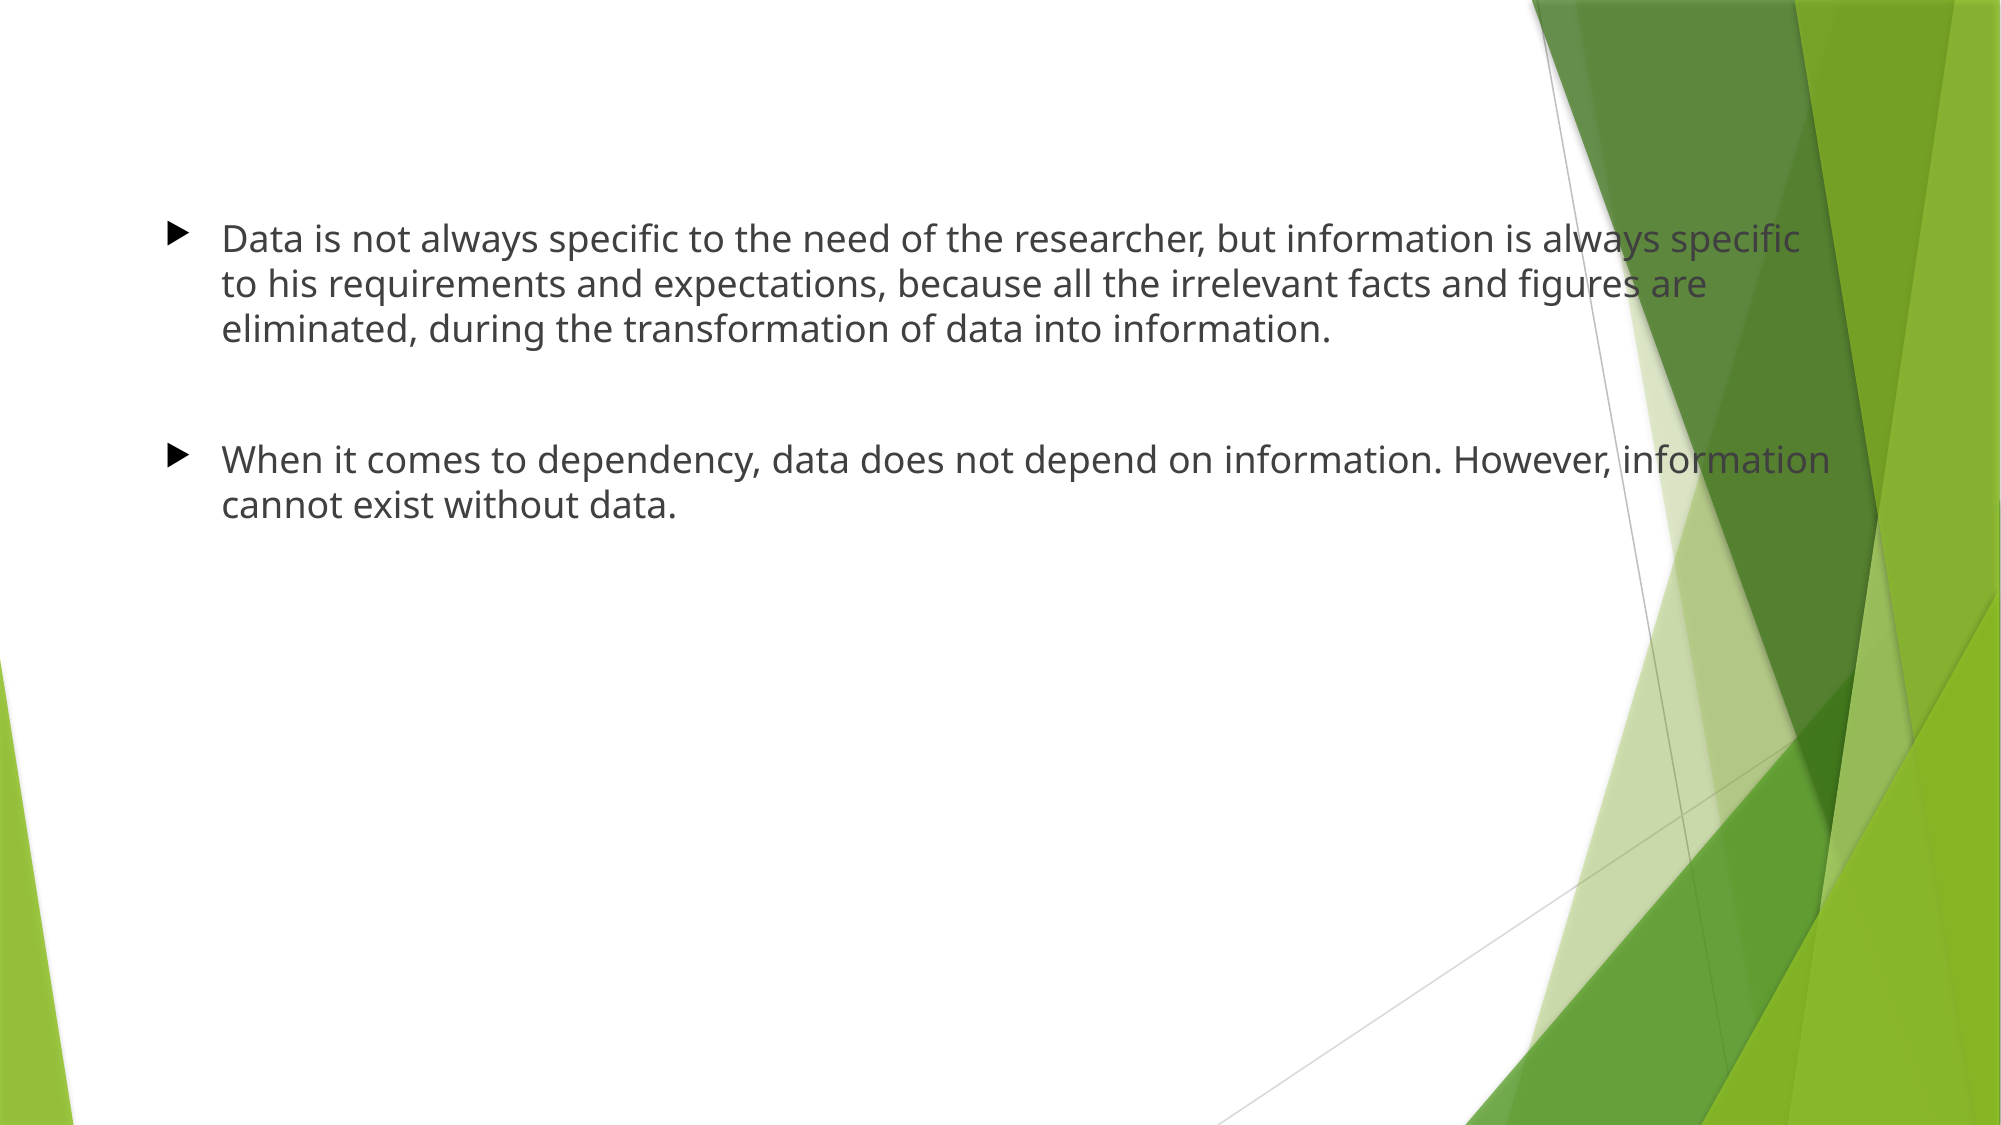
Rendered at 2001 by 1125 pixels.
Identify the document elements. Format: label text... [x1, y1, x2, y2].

list Data is not always specific to the need of the researcher, but information is always specific to his requirements and expectations, because all the irrelevant facts and figures are eliminated, during the transformation of data into information. When it comes to dependency, data does not depend on information. However, information cannot exist without data. [149, 207, 1850, 905]
